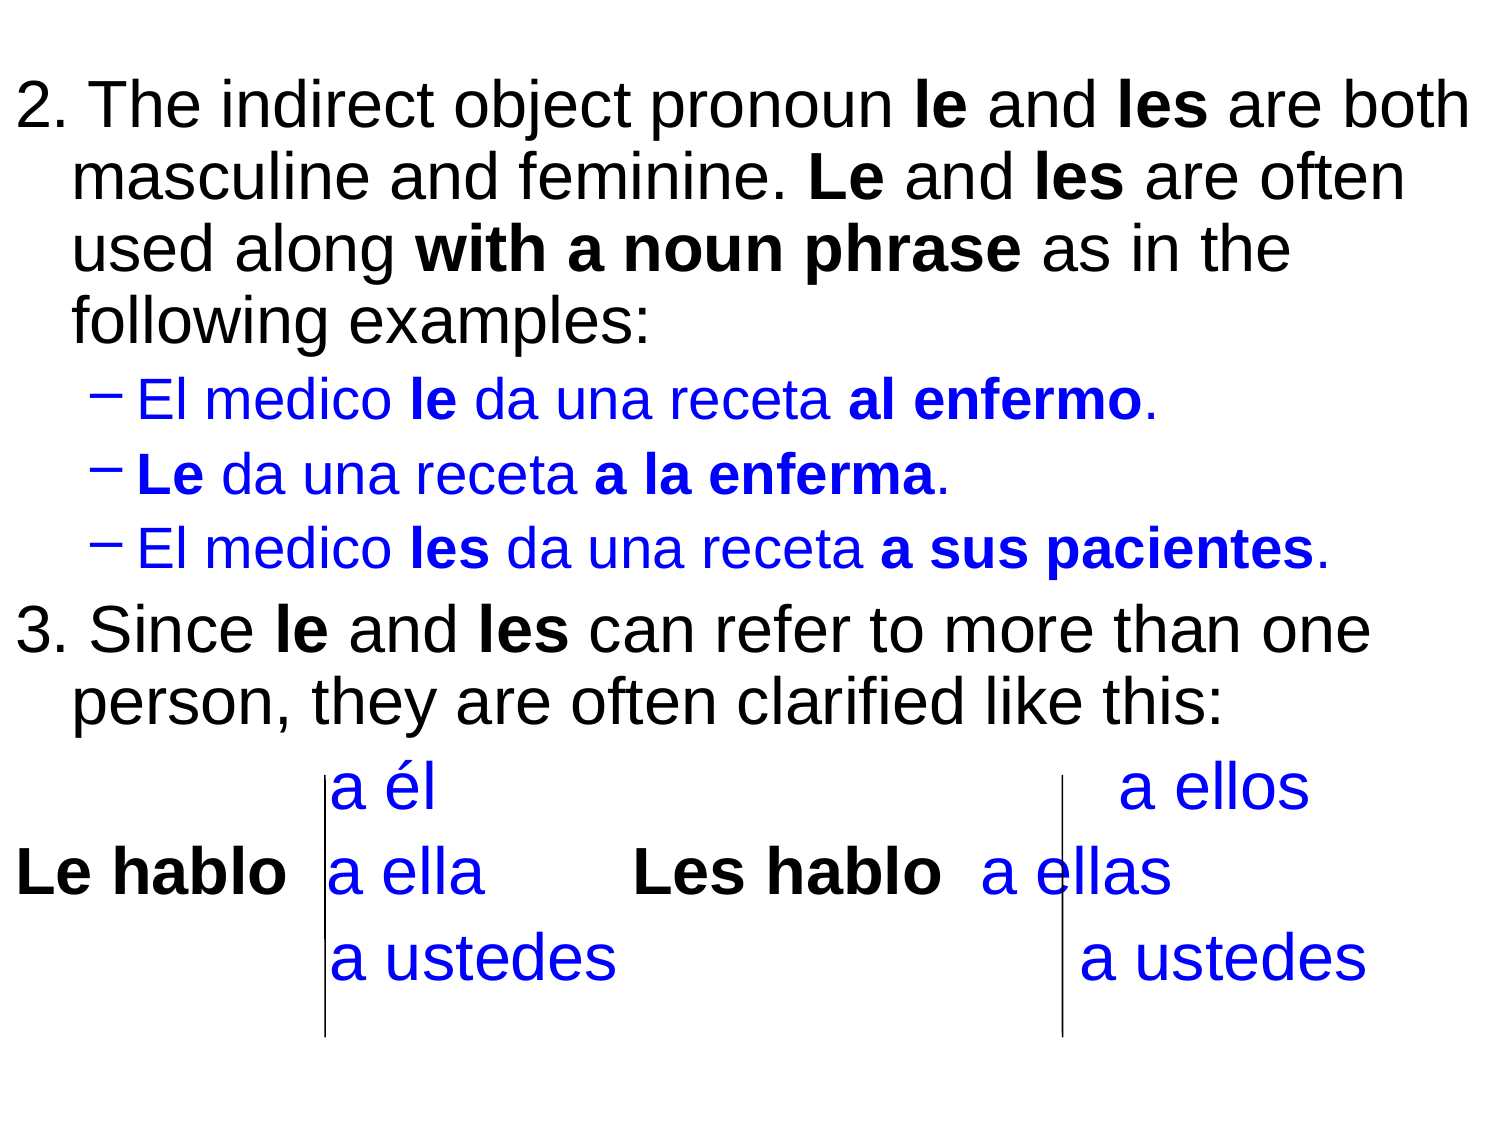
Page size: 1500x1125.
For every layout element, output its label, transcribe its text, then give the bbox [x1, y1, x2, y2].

list 2. The indirect object pronoun le and les are both masculine and feminine. Le and les are often used along with a noun phrase as in the following examples: El medico le da una receta al enfermo. Le da una receta a la enferma. El medico les da una receta a sus pacientes. 3. Since le and les can refer to more than one person, they are often clarified like this: a él a ellos Le hablo a ella Les hablo a ellas a ustedes a ustedes [0, 62, 1500, 1088]
